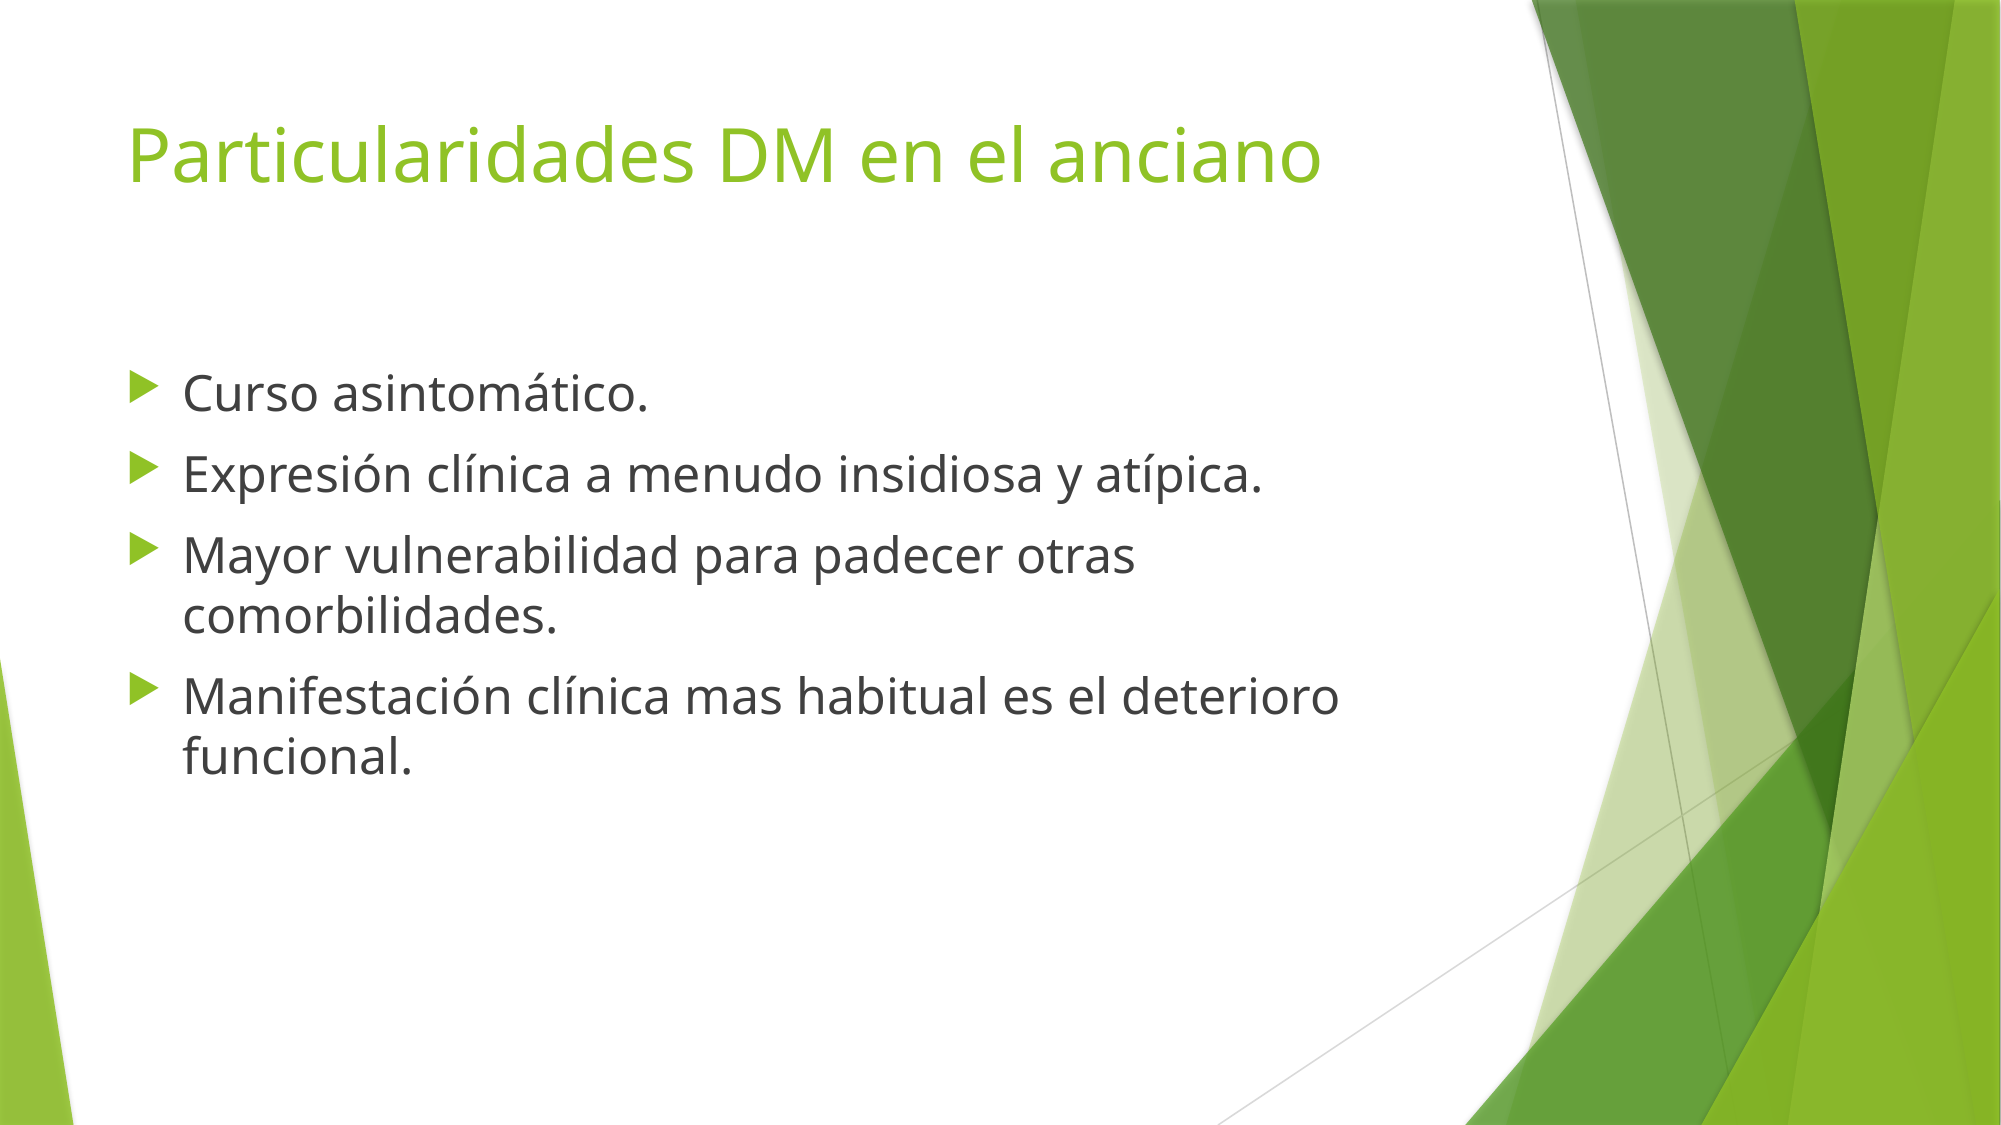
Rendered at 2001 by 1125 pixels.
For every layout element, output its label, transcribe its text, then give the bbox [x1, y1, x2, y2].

title Particularidades DM en el anciano [111, 99, 1522, 317]
list Curso asintomático. Expresión clínica a menudo insidiosa y atípica. Mayor vulnerabilidad para padecer otras comorbilidades. Manifestación clínica mas habitual es el deterioro funcional. [111, 354, 1522, 992]
